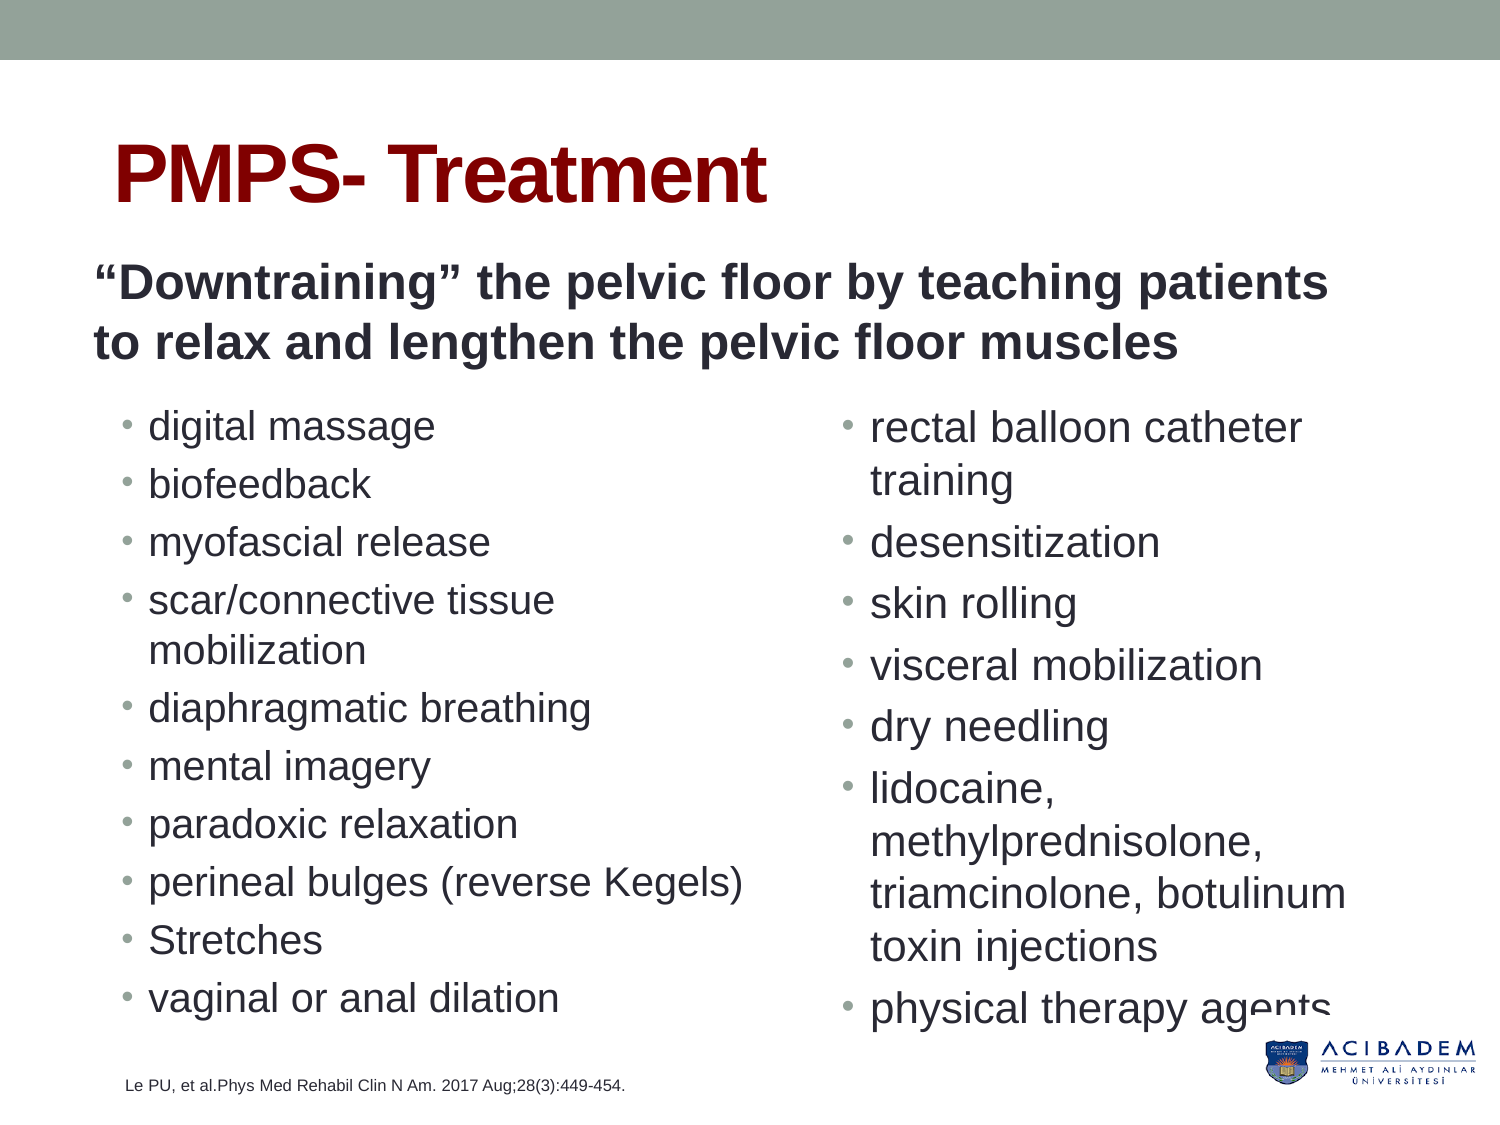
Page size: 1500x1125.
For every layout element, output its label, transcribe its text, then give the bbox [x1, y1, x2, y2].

text_box Le PU, et al.Phys Med Rehabil Clin N Am. 2017 Aug;28(3):449-454. [110, 1067, 1219, 1103]
list rectal balloon catheter training desensitization skin rolling visceral mobilization dry needling lidocaine, methylprednisolone, triamcinolone, botulinum toxin injections physical therapy agents [783, 427, 1454, 1044]
text_box “Downtraining” the pelvic floor by teaching patients to relax and lengthen the pelvic floor muscles [78, 241, 1500, 427]
picture [1247, 1015, 1500, 1125]
list digital massage biofeedback myofascial release scar/connective tissue mobilization diaphragmatic breathing mental imagery paradoxic relaxation perineal bulges (reverse Kegels) Stretches vaginal or anal dilation [66, 391, 783, 1044]
title PMPS- Treatment [75, 87, 1425, 250]
